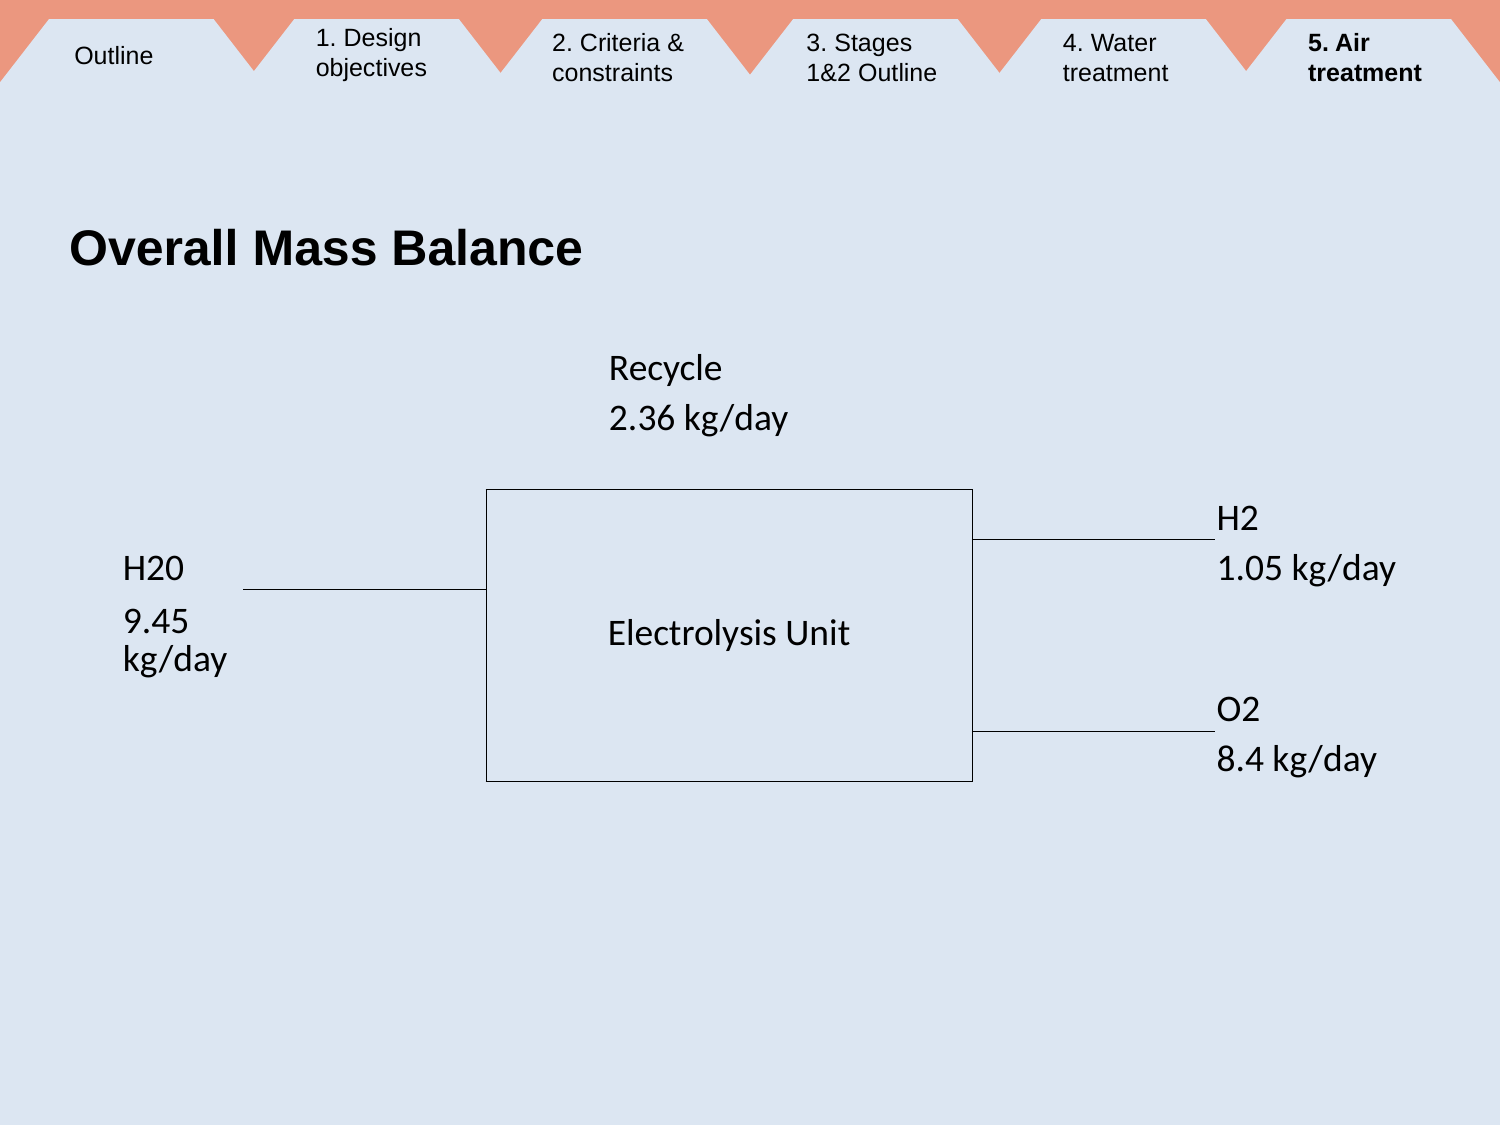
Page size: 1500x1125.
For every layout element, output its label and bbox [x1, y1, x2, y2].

list [0, 0, 1500, 1125]
